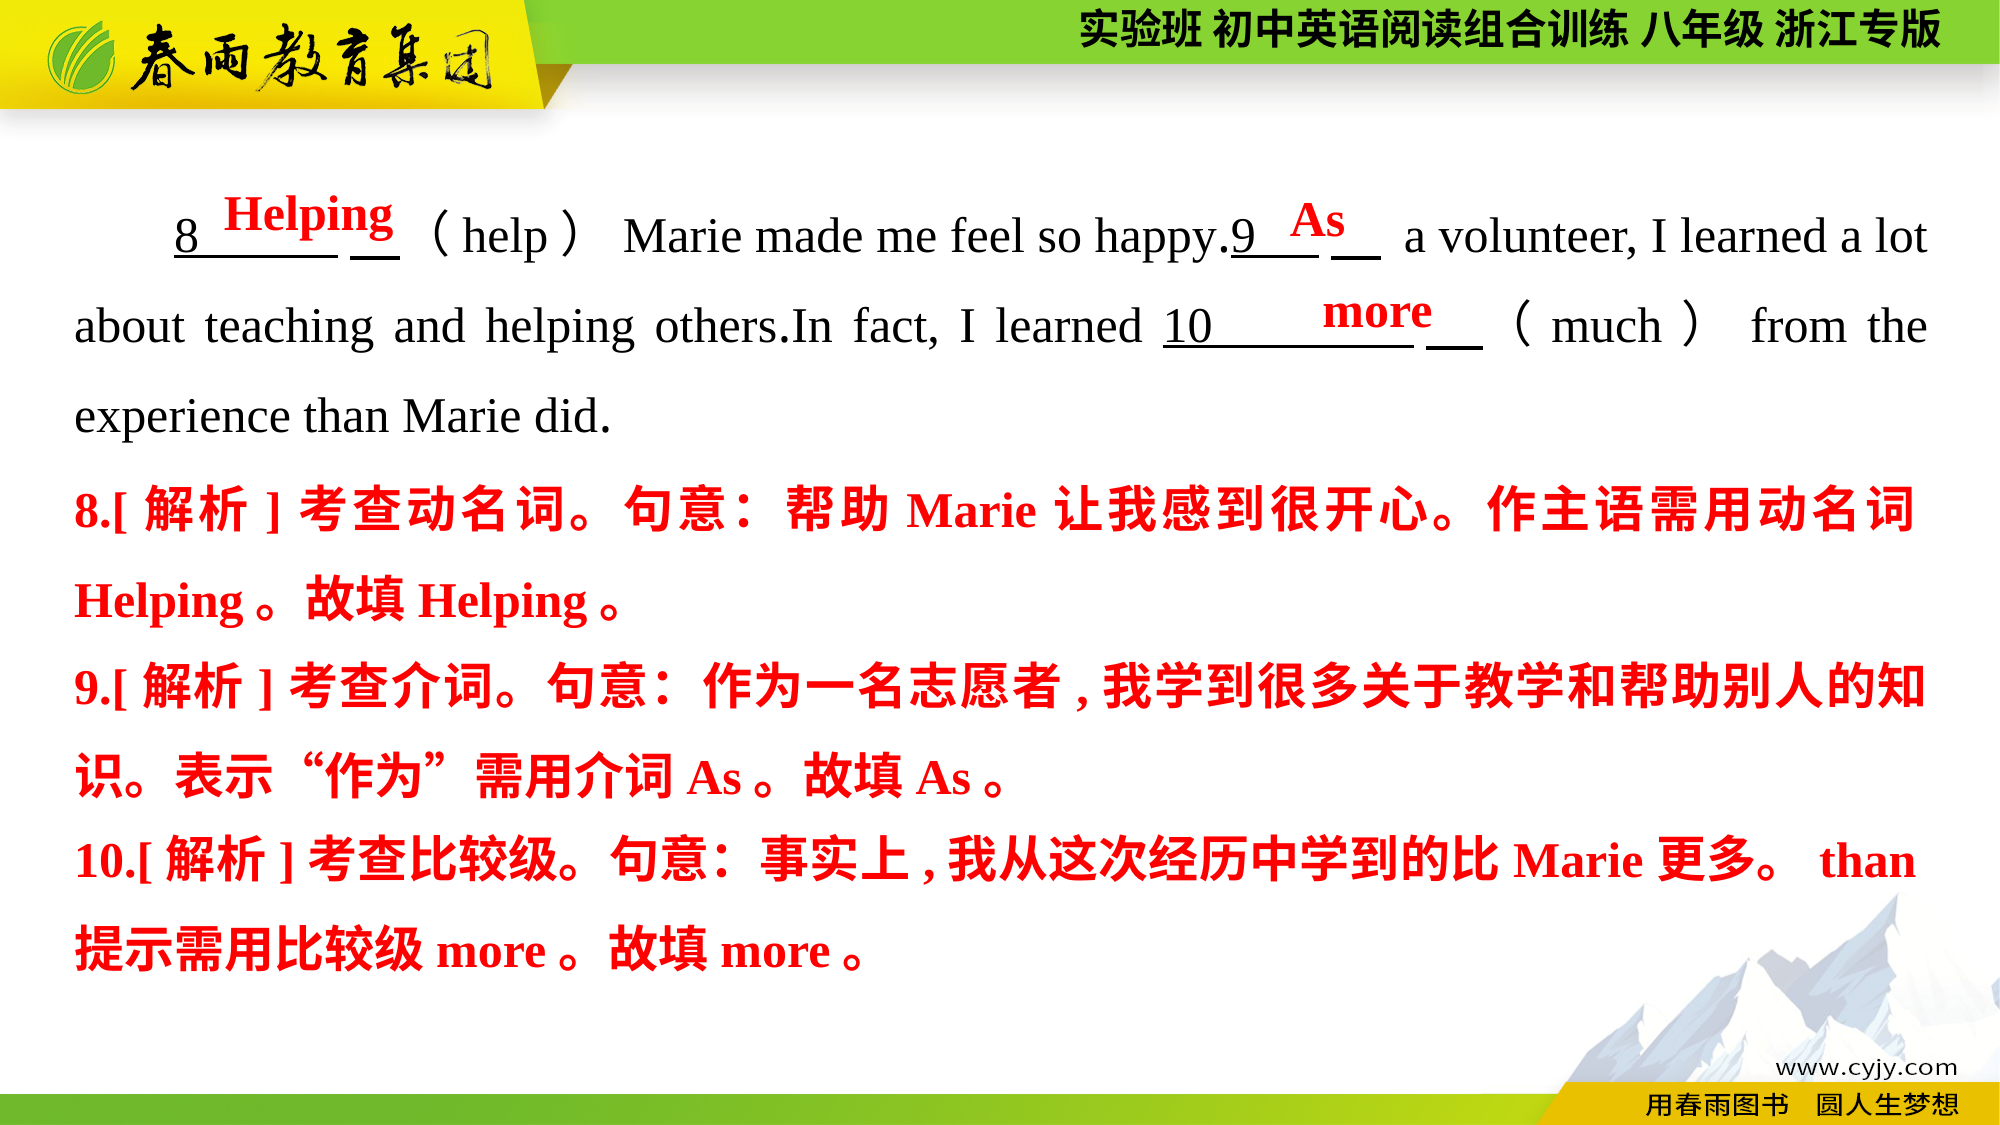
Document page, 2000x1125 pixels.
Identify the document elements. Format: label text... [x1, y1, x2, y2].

picture [0, 0, 2000, 1125]
list 8 （help）Marie made me feel so happy.9 a volunteer, I learned a lot about teaching and helping others.In fact, I learned 10 （much）from the experience than Marie did. [59, 164, 1944, 439]
text_box Helping [209, 172, 409, 248]
text_box more [1307, 269, 1448, 345]
text_box 8.[解析]考查动名词。句意：帮助Marie让我感到很开心。作主语需用动名词Helping。故填Helping。 [59, 439, 1944, 616]
text_box 10.[解析]考查比较级。句意：事实上,我从这次经历中学到的比Marie更多。than提示需用比较级more。故填more。 [59, 790, 1944, 986]
text_box 9.[解析]考查介词。句意：作为一名志愿者,我学到很多关于教学和帮助别人的知识。表示“作为”需用介词As。故填As。 [59, 616, 1944, 790]
text_box As [1275, 179, 1361, 254]
